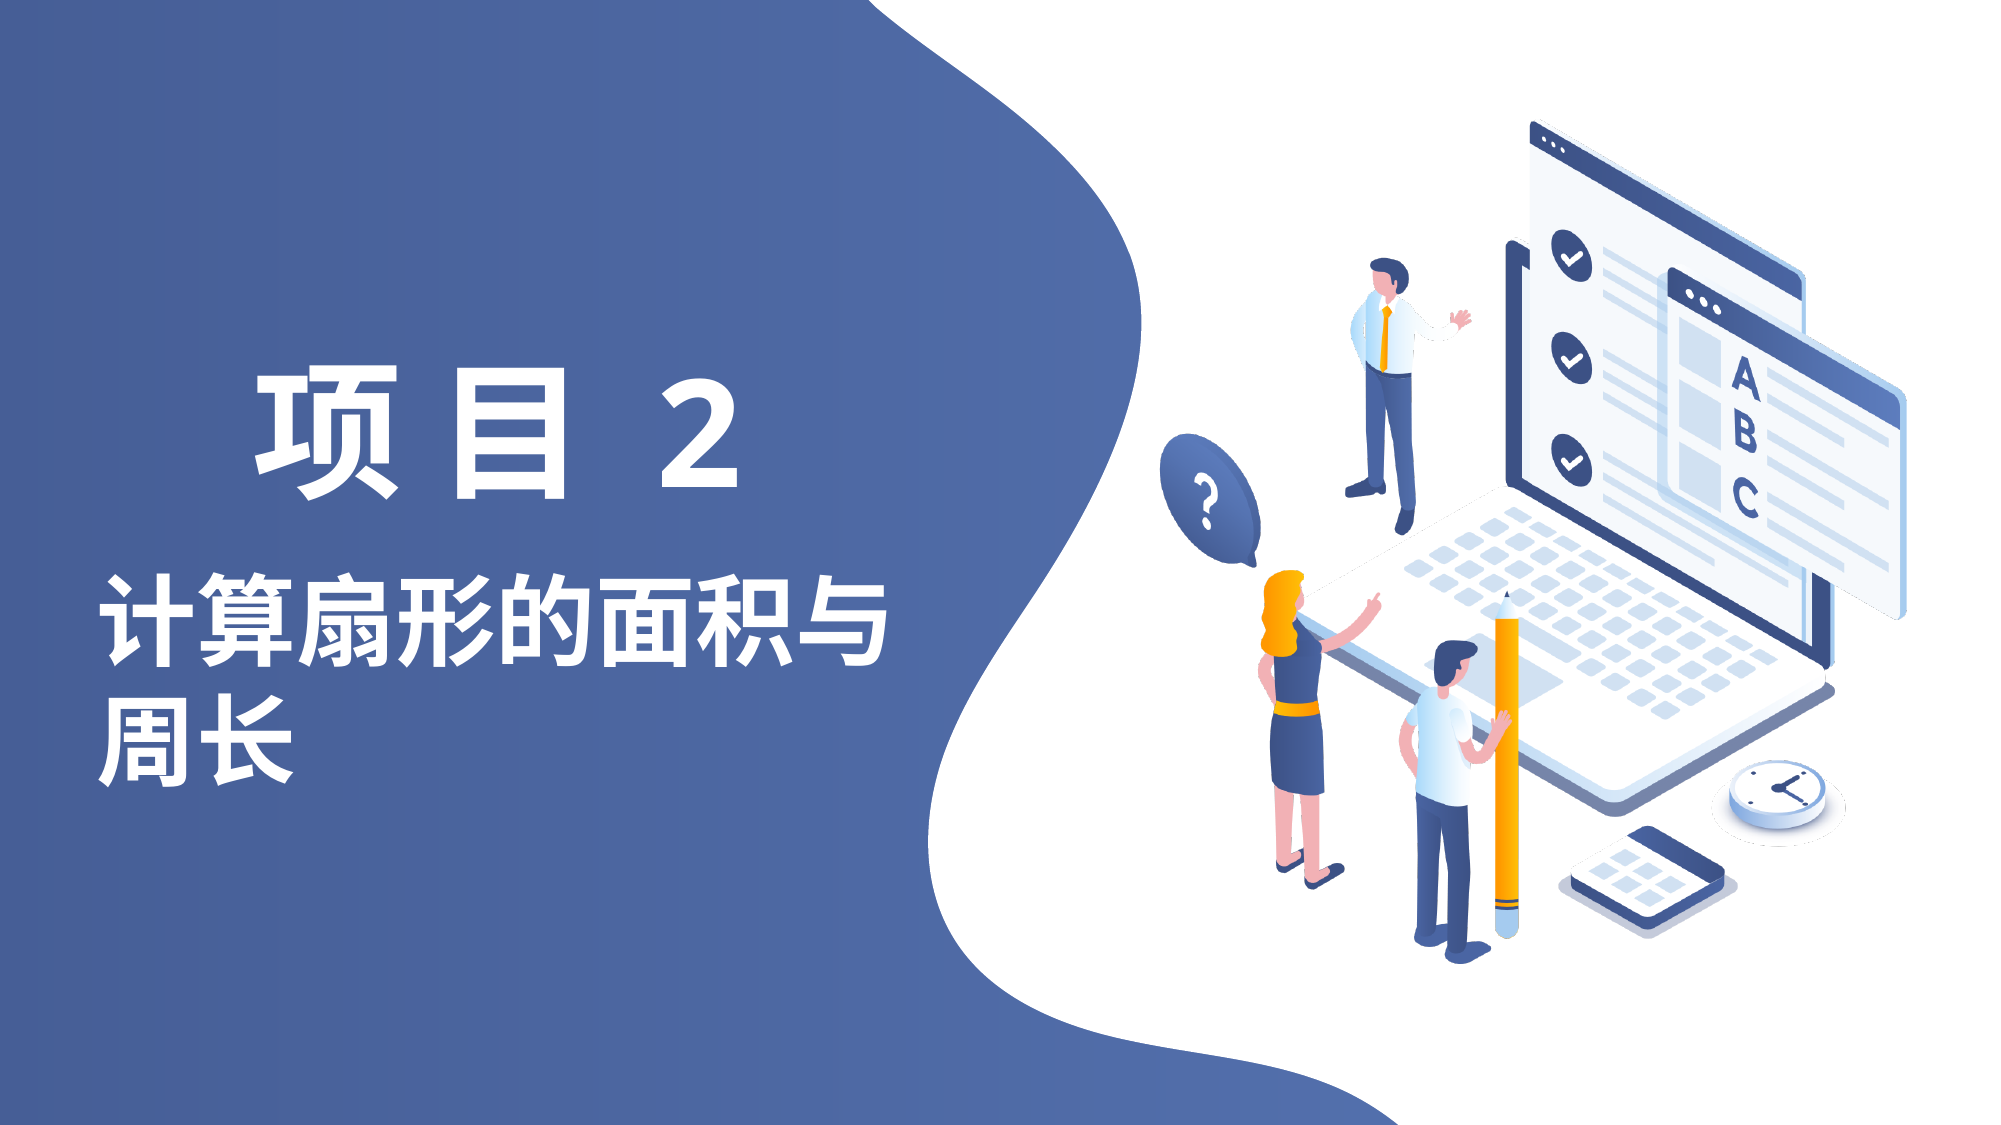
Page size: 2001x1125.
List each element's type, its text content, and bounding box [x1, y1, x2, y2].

picture [1159, 119, 1907, 964]
text_box 项 目 2 [237, 330, 786, 525]
text_box [868, 0, 2000, 1125]
text_box 计算扇形的面积与周长 [81, 551, 942, 807]
